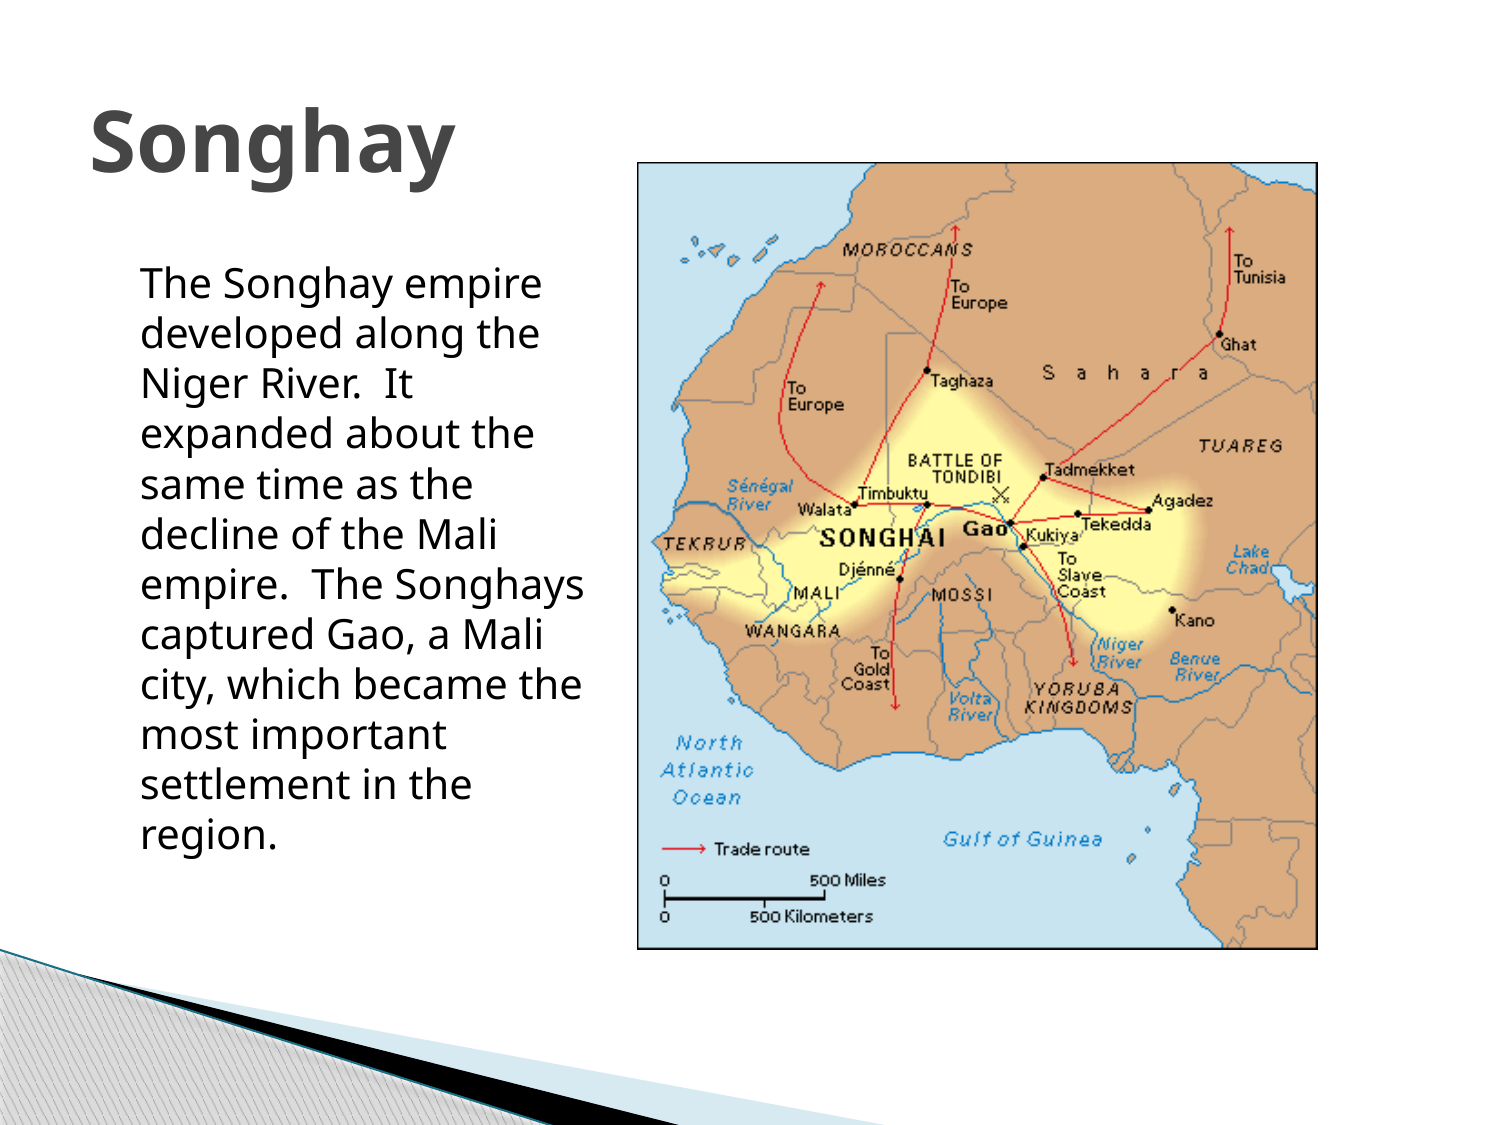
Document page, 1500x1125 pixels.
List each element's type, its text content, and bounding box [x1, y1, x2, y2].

text_box The Songhay empire developed along the Niger River. It expanded about the same time as the decline of the Mali empire. The Songhays captured Gao, a Mali city, which became the most important settlement in the region. [125, 249, 613, 865]
title Songhay [75, 45, 1425, 233]
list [637, 162, 1319, 951]
